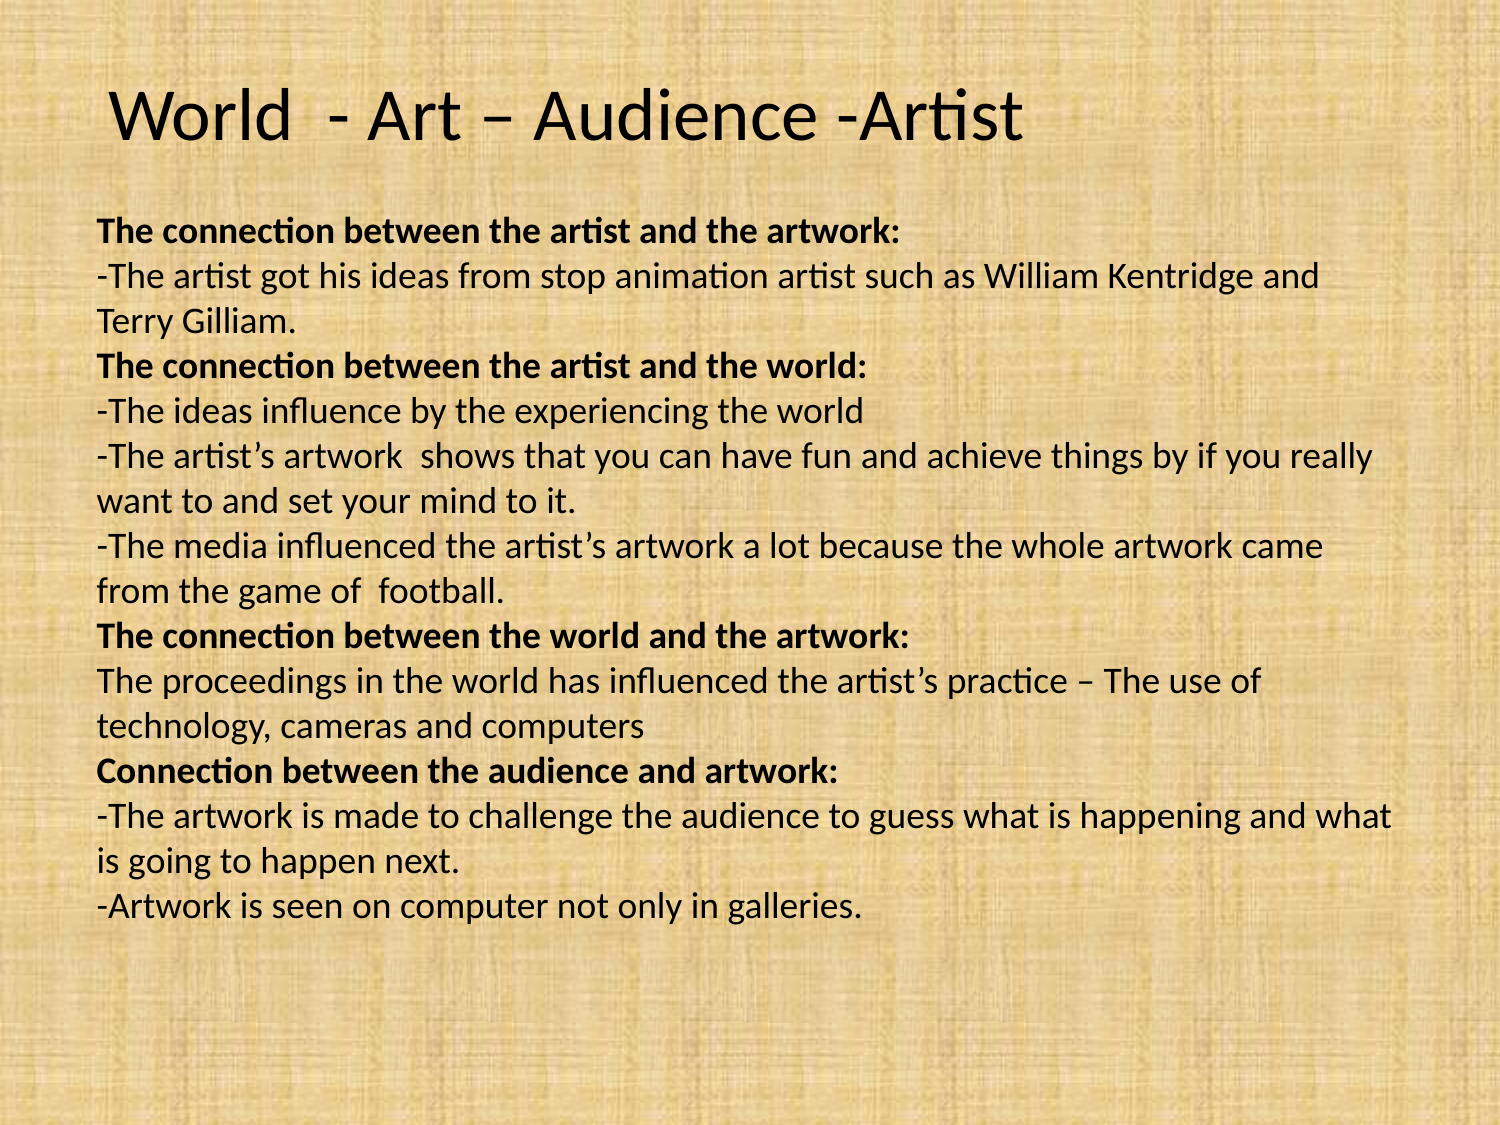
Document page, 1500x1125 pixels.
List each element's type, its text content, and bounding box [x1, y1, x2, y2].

text_box The connection between the artist and the artwork: -The artist got his ideas from stop animation artist such as William Kentridge and Terry Gilliam. The connection between the artist and the world: -The ideas influence by the experiencing the world -The artist’s artwork shows that you can have fun and achieve things by if you really want to and set your mind to it. -The media influenced the artist’s artwork a lot because the whole artwork came from the game of football. The connection between the world and the artwork: The proceedings in the world has influenced the artist’s practice – The use of technology, cameras and computers Connection between the audience and artwork: -The artwork is made to challenge the audience to guess what is happening and what is going to happen next. -Artwork is seen on computer not only in galleries. [81, 199, 1418, 934]
picture [0, 0, 1500, 1125]
text_box World - Art – Audience -Artist [93, 58, 1266, 164]
